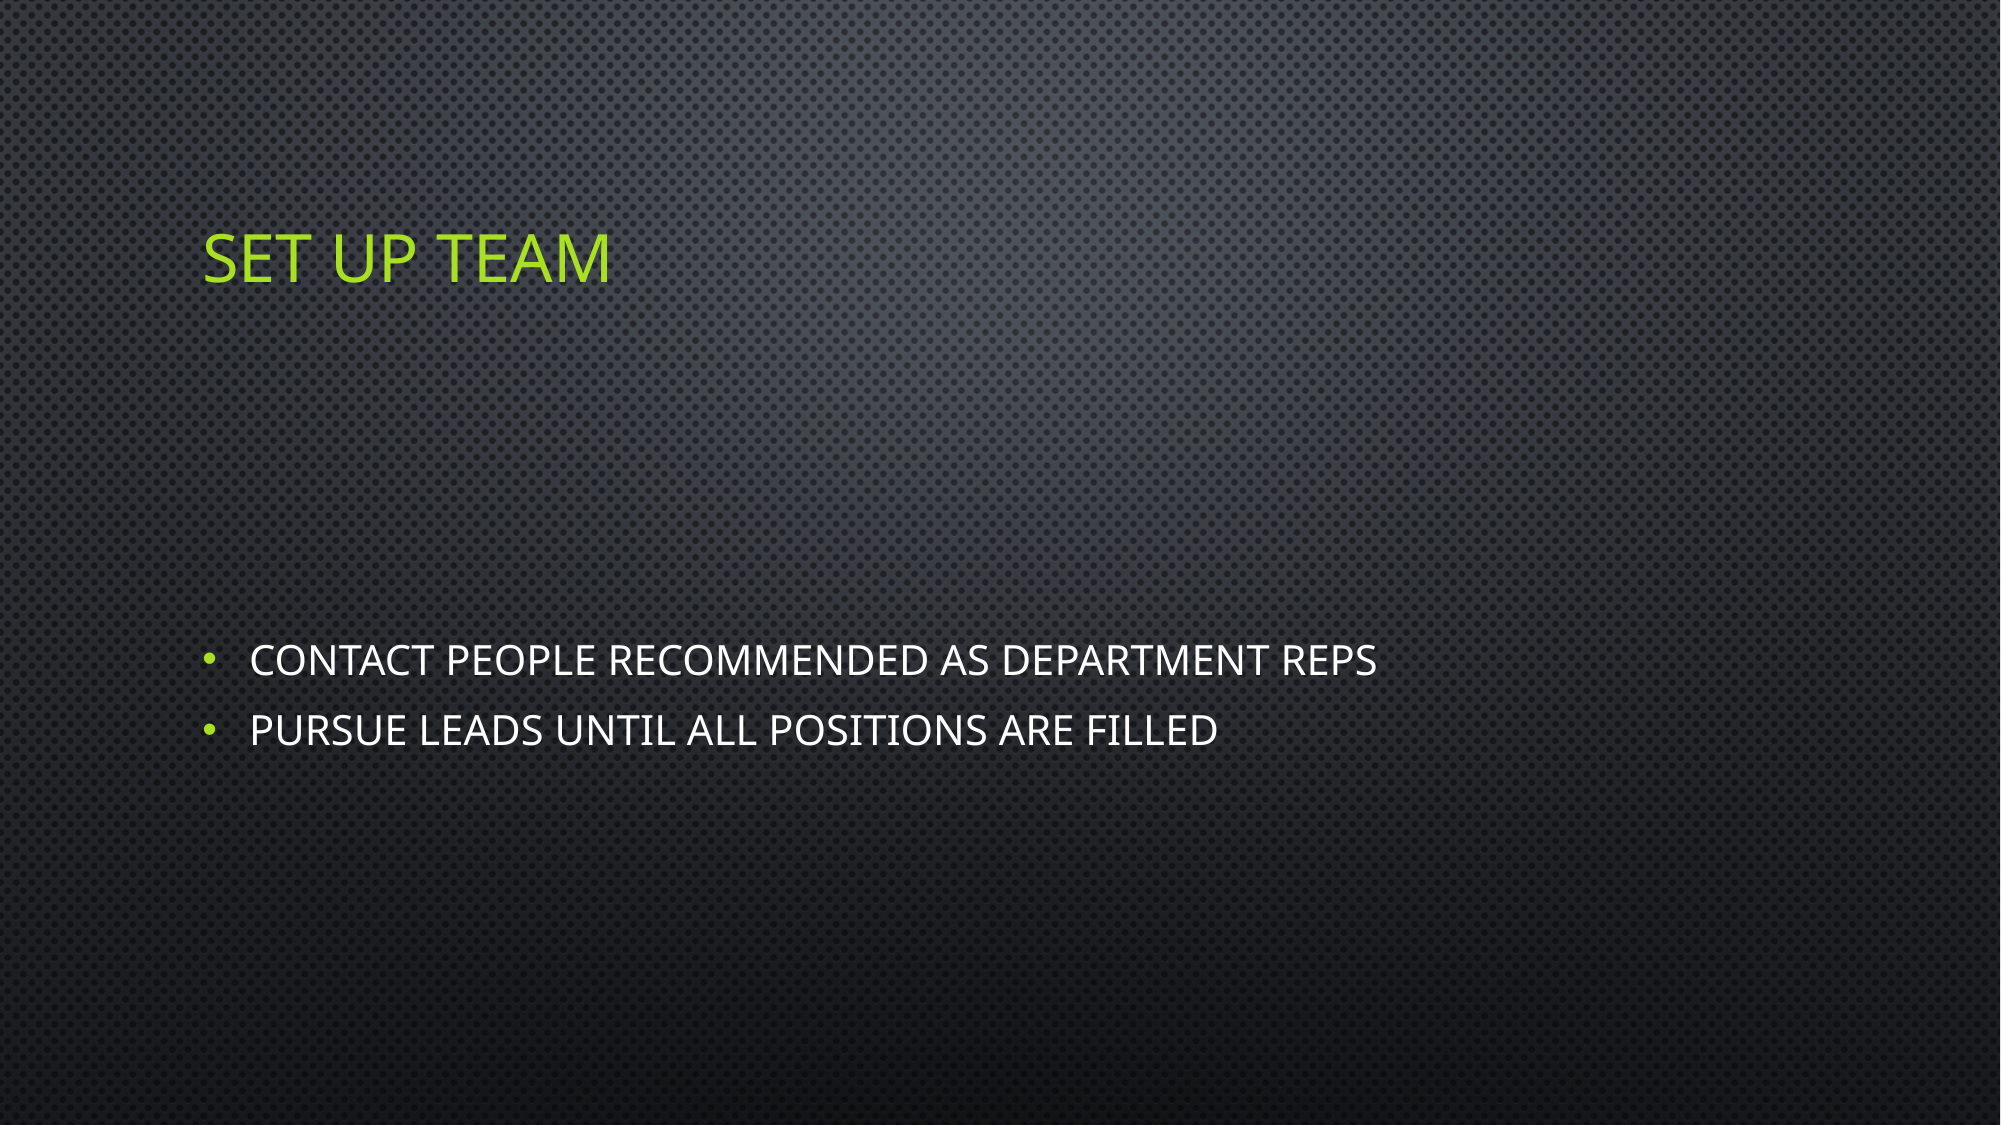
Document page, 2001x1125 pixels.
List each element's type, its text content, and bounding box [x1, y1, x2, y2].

title Set up team [187, 99, 1813, 413]
list Contact people recommended as department reps Pursue leads until all positions are filled [187, 437, 1813, 950]
